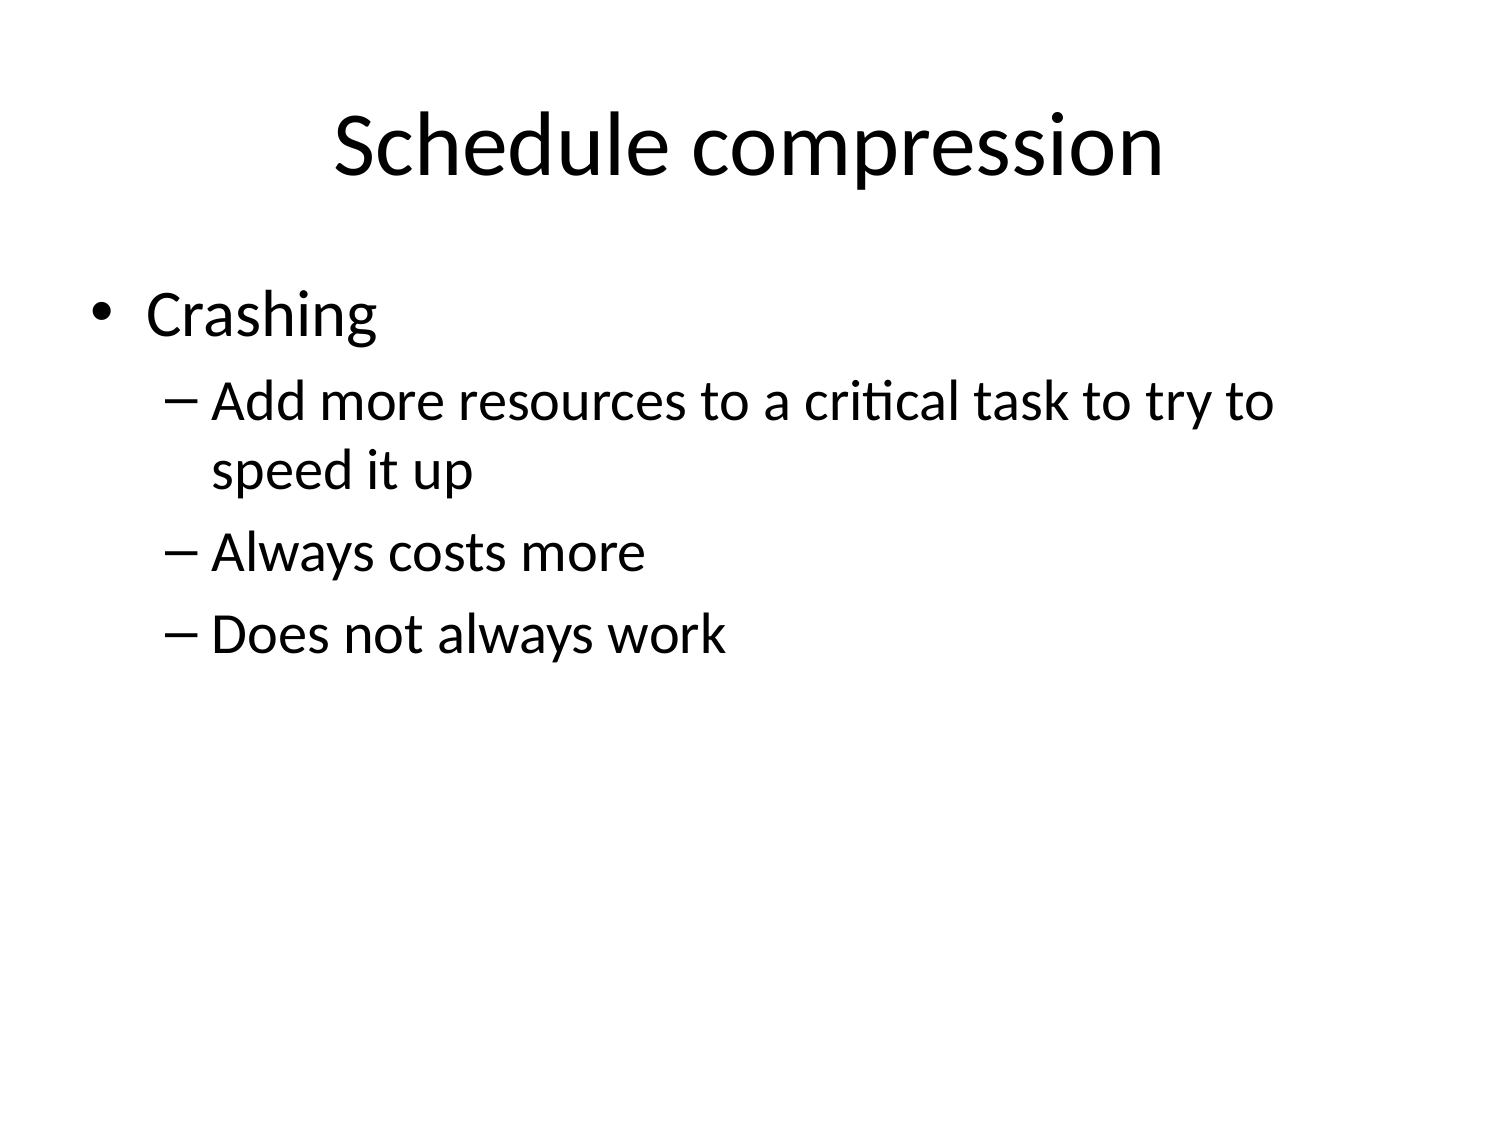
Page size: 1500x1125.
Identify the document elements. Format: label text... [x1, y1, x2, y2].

list Crashing Add more resources to a critical task to try to speed it up Always costs more Does not always work [75, 262, 1425, 1005]
title Schedule compression [75, 45, 1425, 233]
